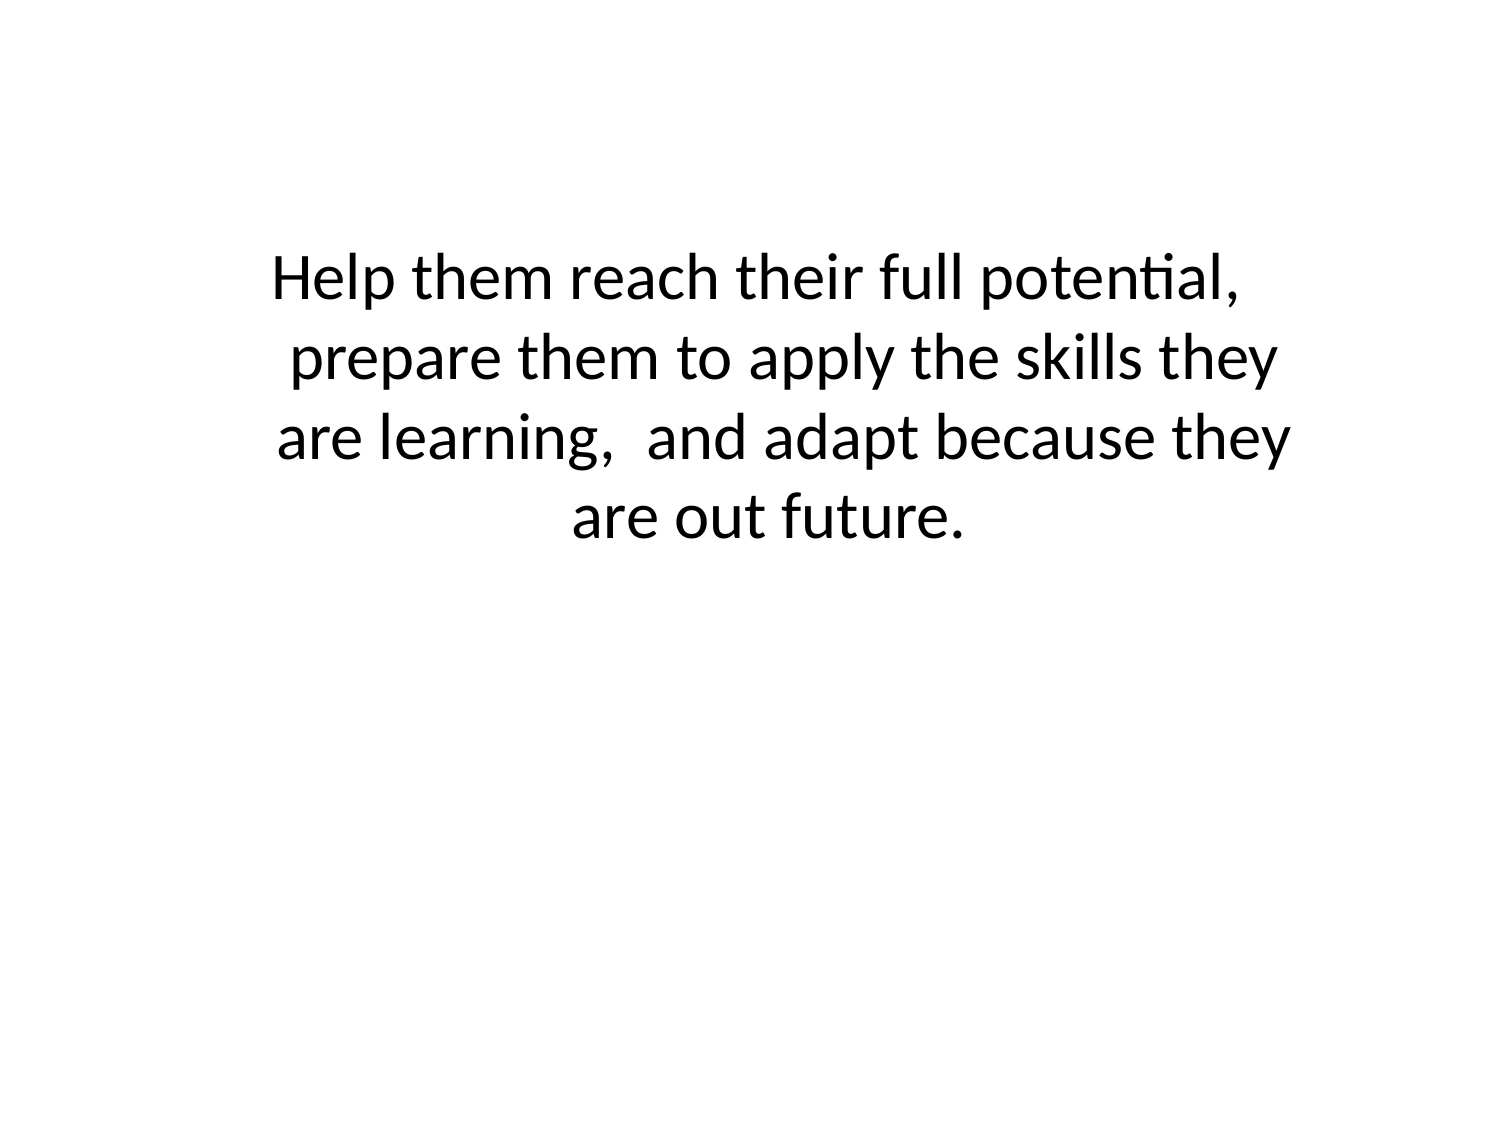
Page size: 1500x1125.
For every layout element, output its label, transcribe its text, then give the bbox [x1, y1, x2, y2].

list Help them reach their full potential, prepare them to apply the skills they are learning, and adapt because they are out future. [174, 224, 1338, 863]
